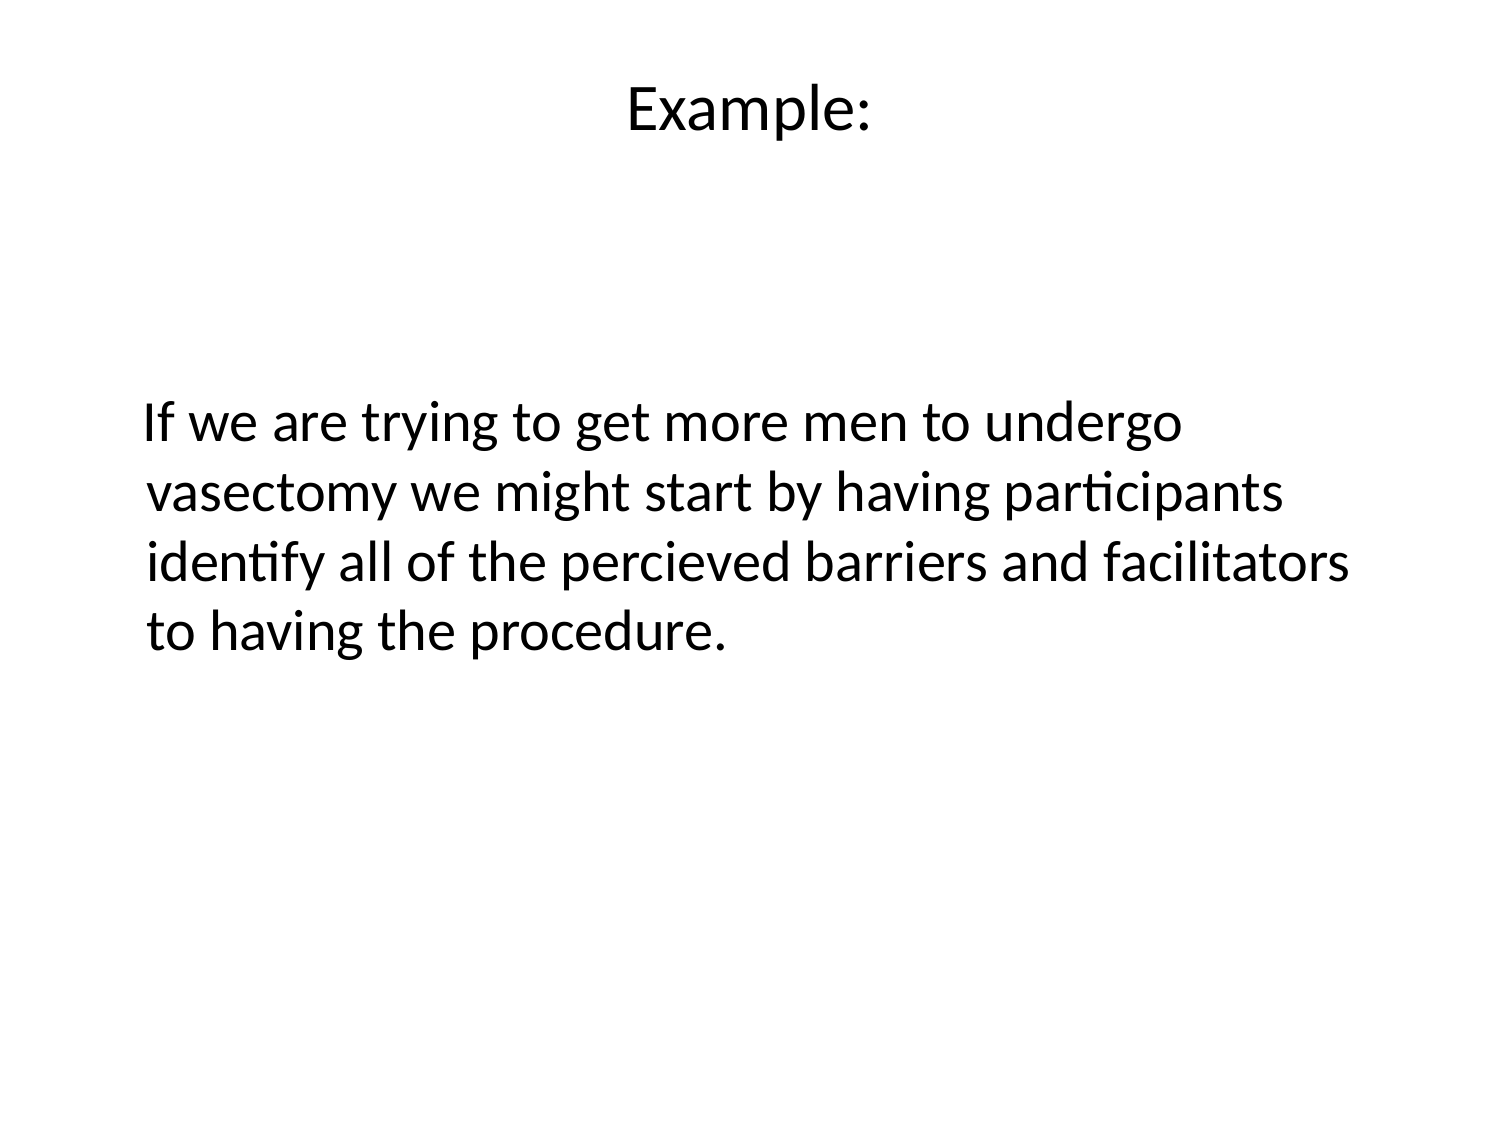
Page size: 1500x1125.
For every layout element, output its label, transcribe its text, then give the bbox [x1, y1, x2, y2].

list If we are trying to get more men to undergo vasectomy we might start by having participants identify all of the percieved barriers and facilitators to having the procedure. [75, 212, 1425, 1005]
title Example: [75, 45, 1425, 163]
